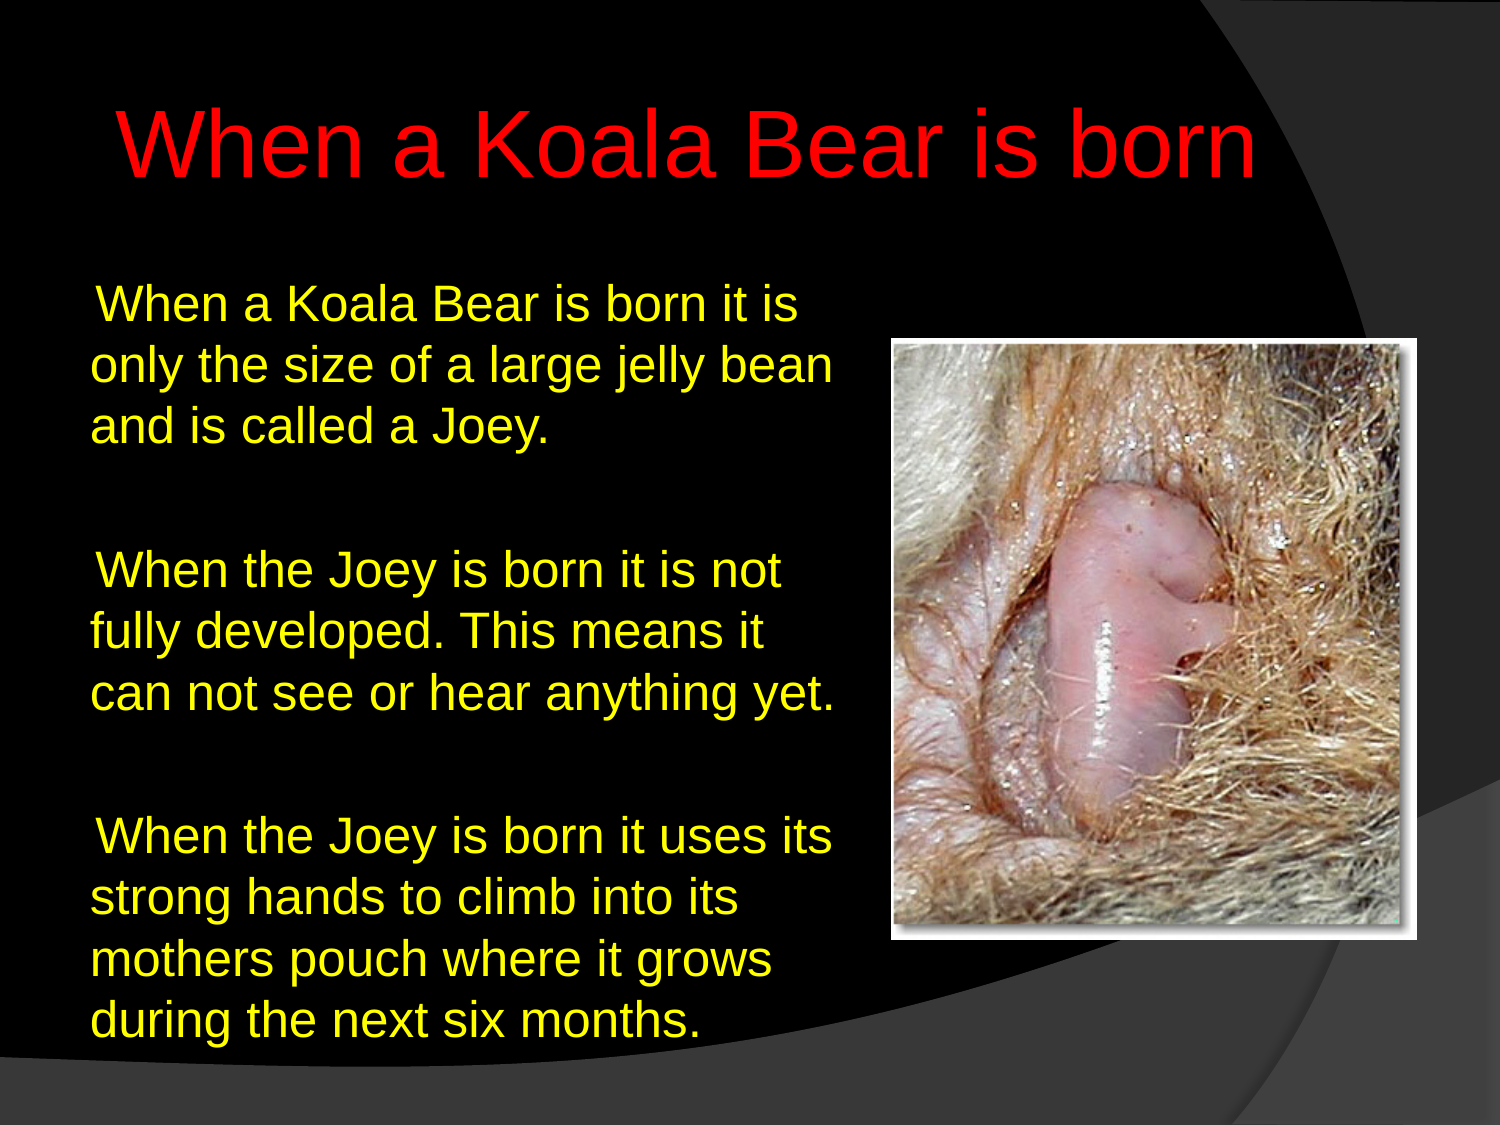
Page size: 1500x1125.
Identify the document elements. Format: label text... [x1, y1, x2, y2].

list When a Koala Bear is born it is only the size of a large jelly bean and is called a Joey. When the Joey is born it is not fully developed. This means it can not see or hear anything yet. When the Joey is born it uses its strong hands to climb into its mothers pouch where it grows during the next six months. [75, 262, 857, 1071]
title When a Koala Bear is born [75, 45, 1300, 233]
picture [891, 337, 1417, 940]
